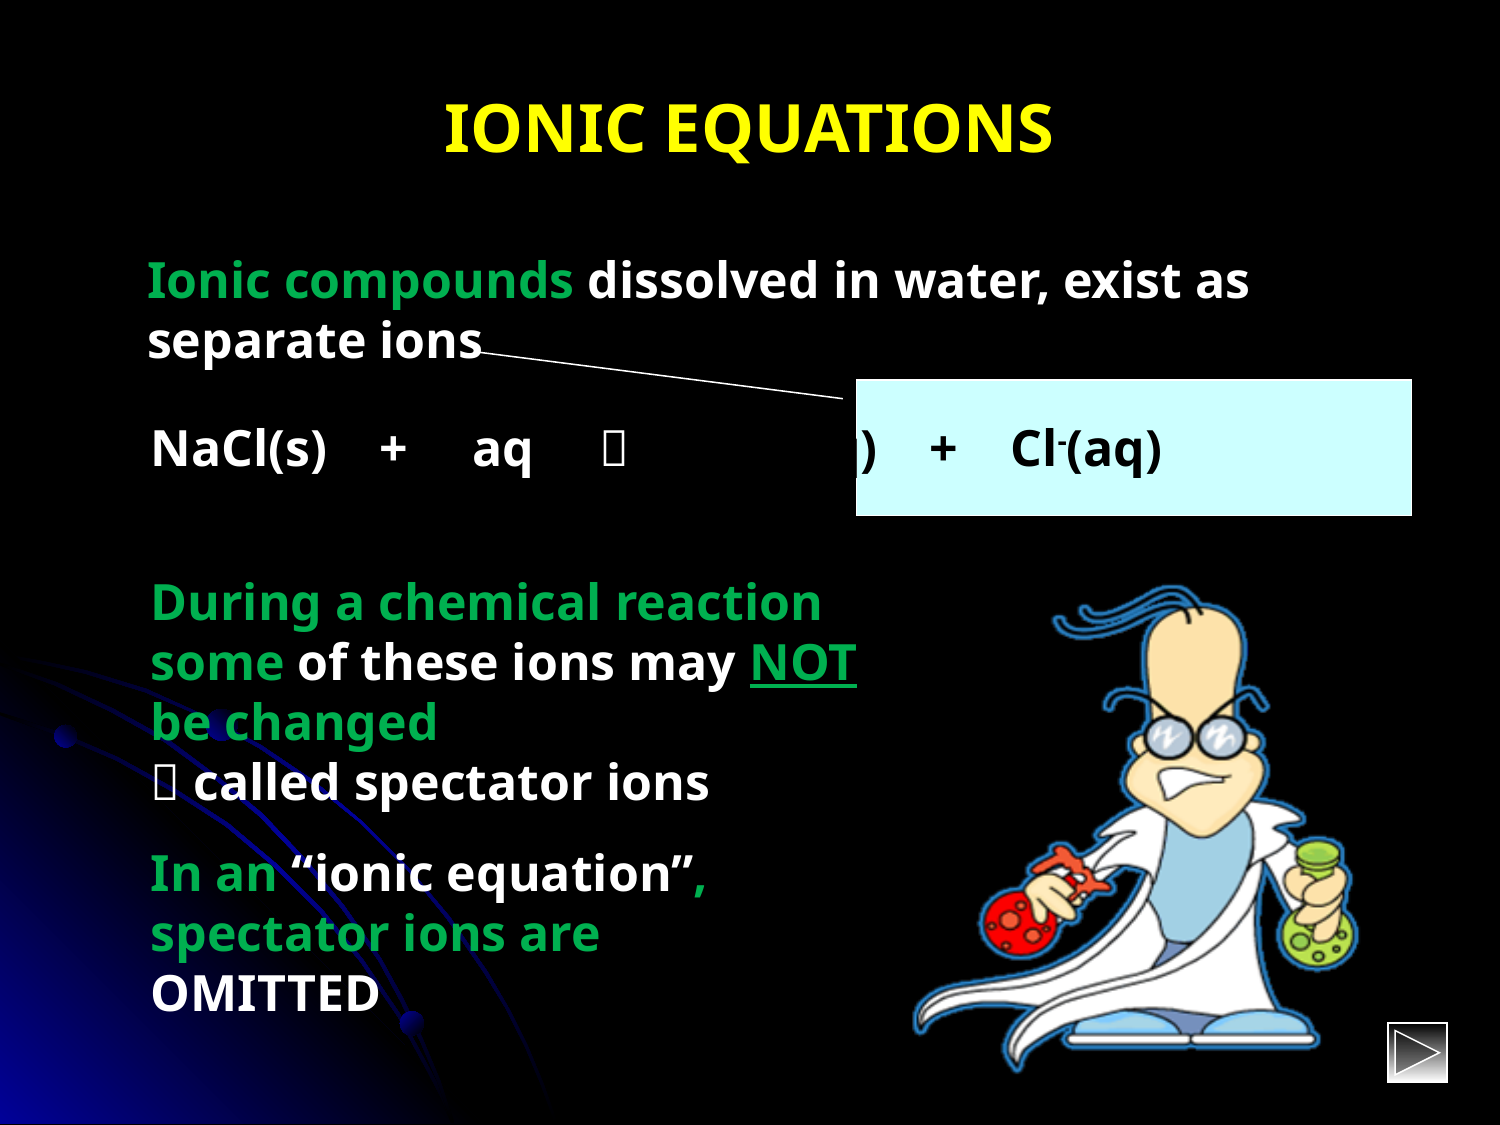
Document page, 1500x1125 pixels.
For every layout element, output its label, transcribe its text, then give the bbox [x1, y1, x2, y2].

text_box [856, 477, 1412, 516]
text_box [1387, 1023, 1447, 1083]
text_box During a chemical reaction some of these ions may NOT be changed [135, 562, 939, 750]
text_box In an “ionic equation”, spectator ions are OMITTED [135, 834, 750, 1022]
picture [903, 575, 1365, 1083]
text_box  called spectator ions [135, 743, 779, 811]
text_box Ionic compounds dissolved in water, exist as separate ions [132, 241, 1353, 369]
text_box IONIC EQUATIONS [0, 78, 1500, 166]
text_box [856, 379, 1412, 408]
text_box NaCl(s) + aq  Na+(aq) + Cl-(aq) [135, 408, 1483, 477]
